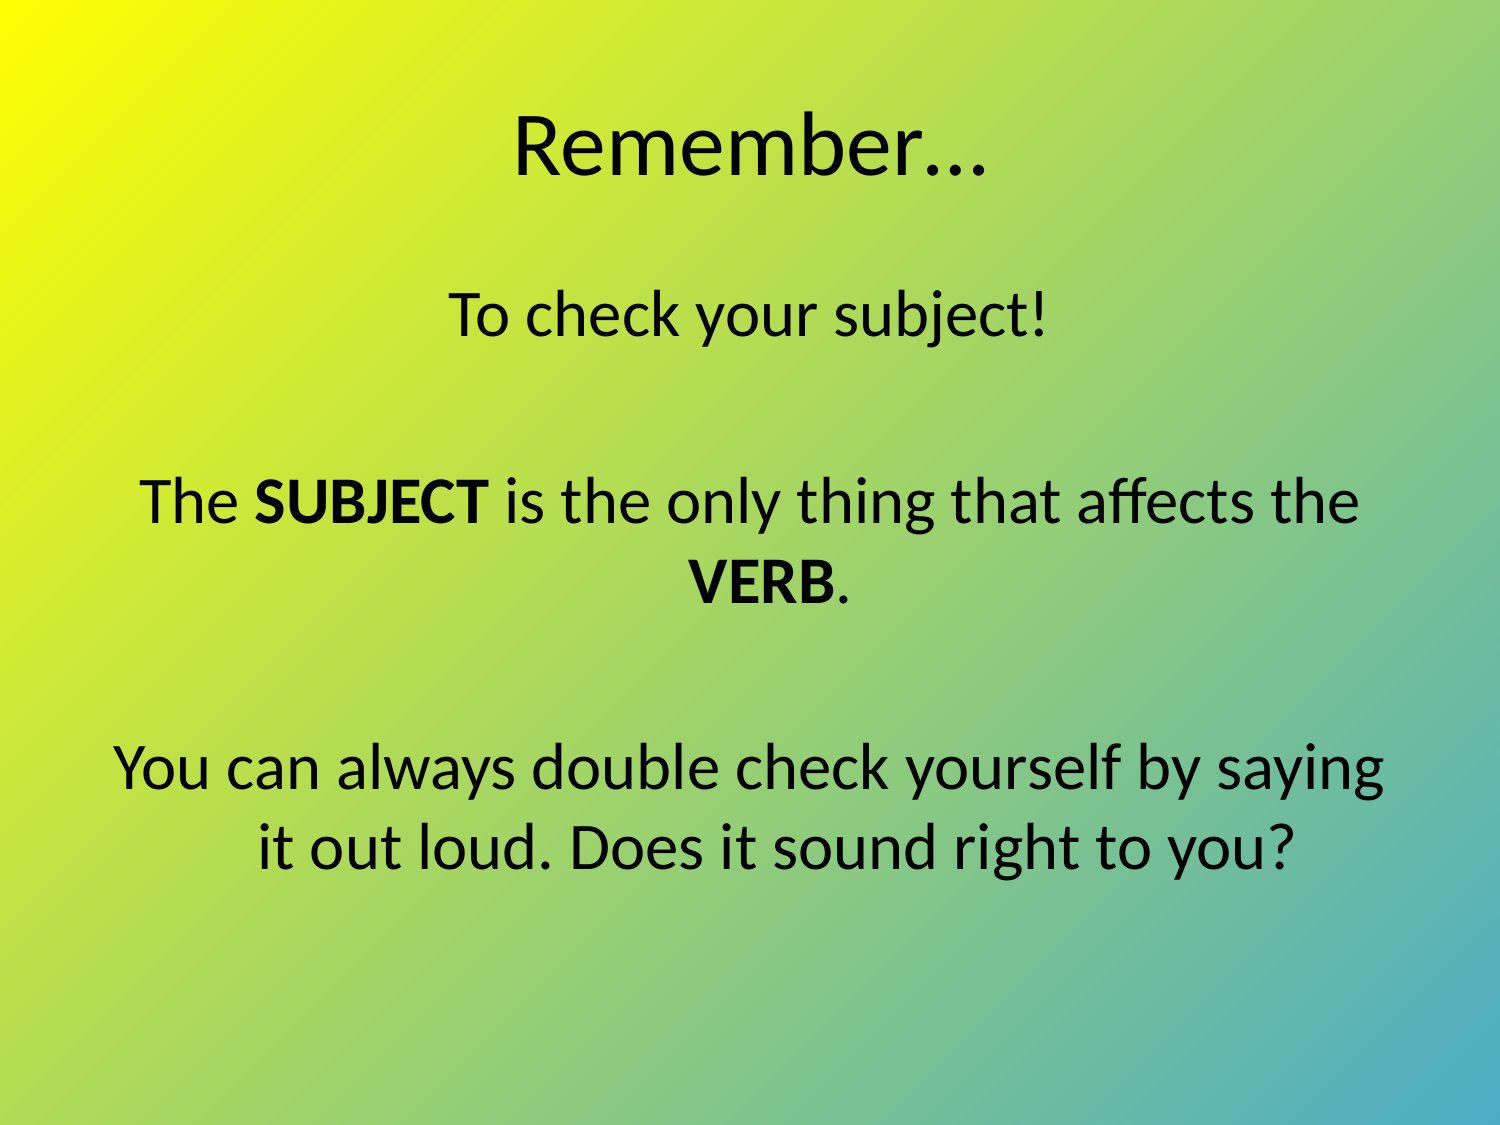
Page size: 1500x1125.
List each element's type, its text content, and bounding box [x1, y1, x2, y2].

list To check your subject! The SUBJECT is the only thing that affects the VERB. You can always double check yourself by saying it out loud. Does it sound right to you? [75, 262, 1425, 1005]
title Remember… [75, 45, 1425, 233]
